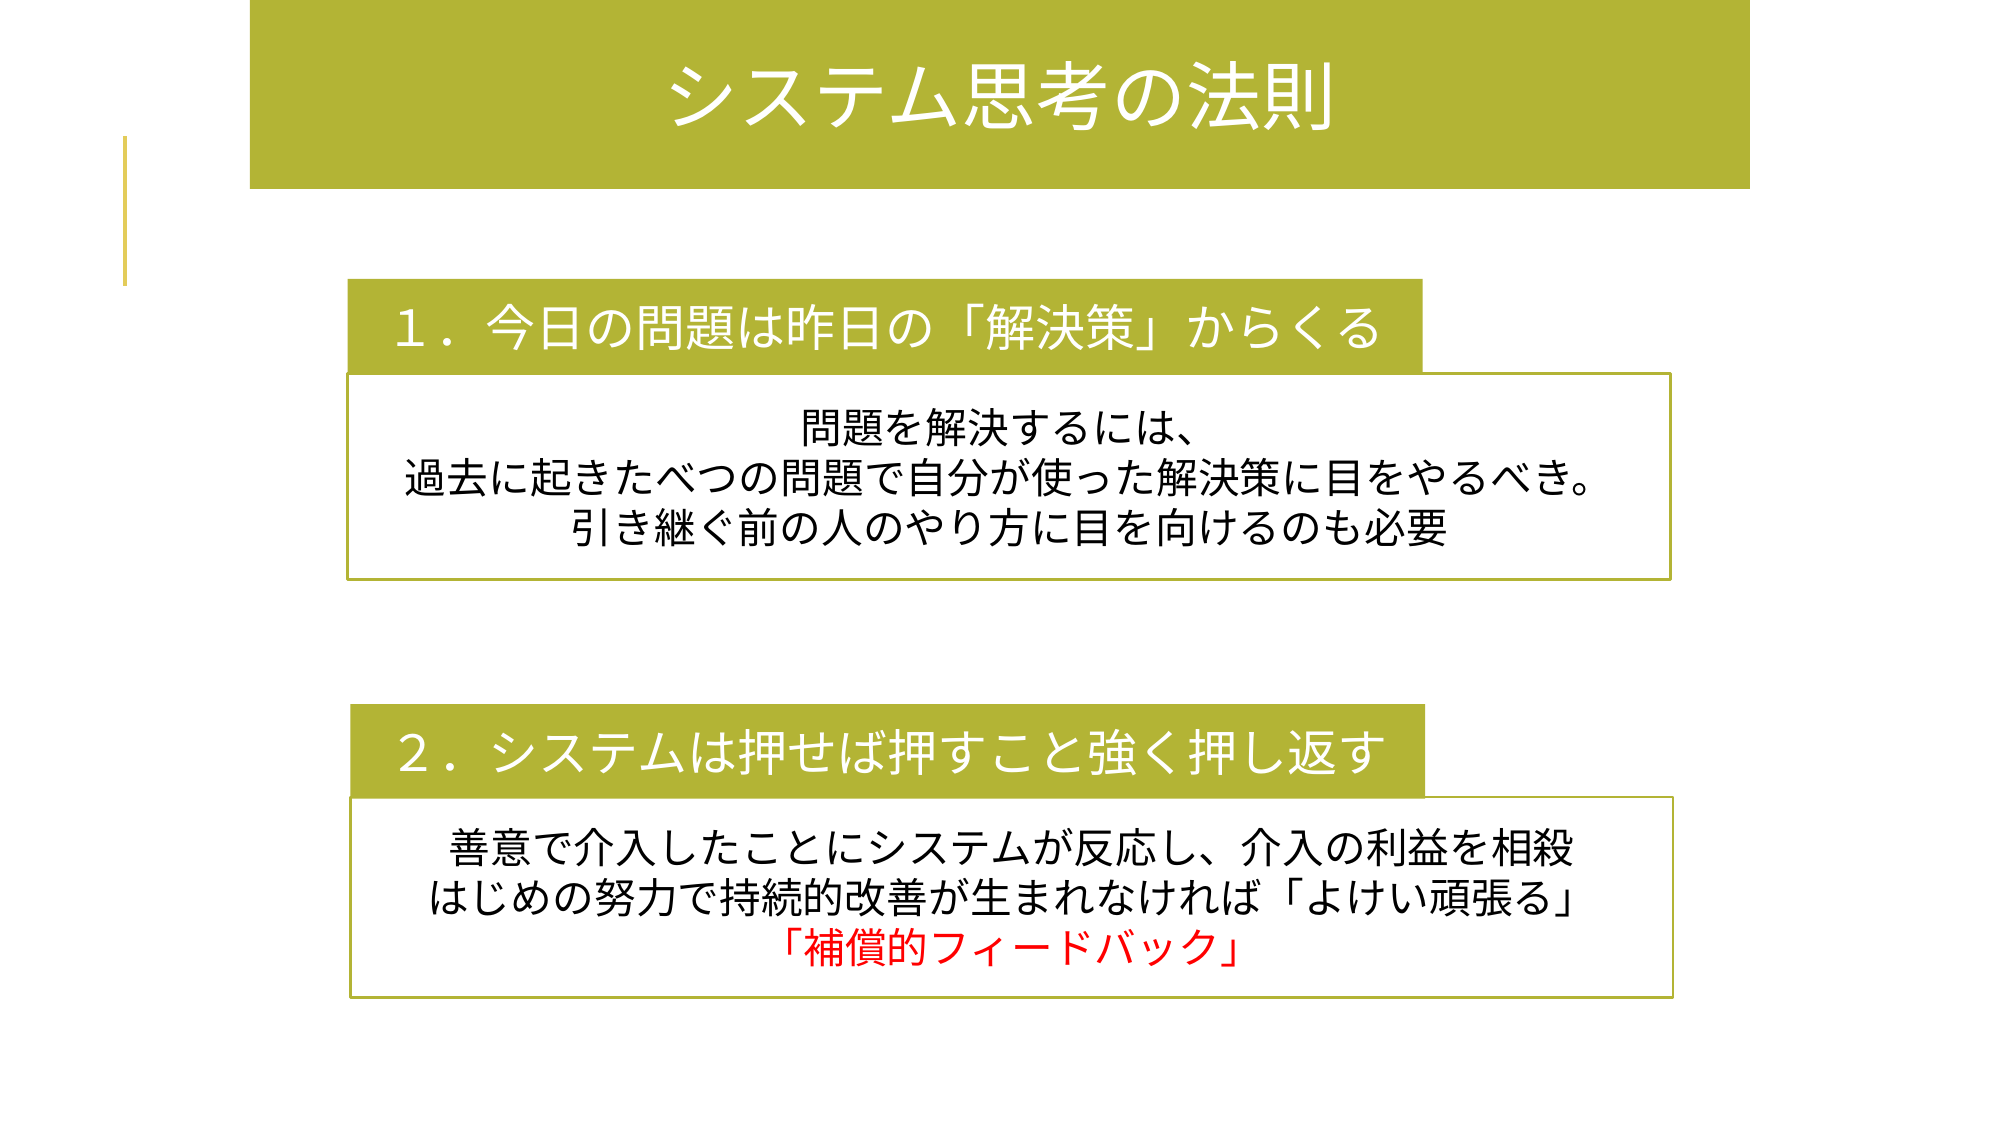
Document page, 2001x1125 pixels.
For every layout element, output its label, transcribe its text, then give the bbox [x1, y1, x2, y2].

text_box 問題を解決するには、 過去に起きたべつの問題で自分が使った解決策に目をやるべき。 引き継ぐ前の人のやり方に目を向けるのも必要 [346, 372, 1672, 581]
text_box 善意で介入したことにシステムが反応し、介入の利益を相殺 はじめの努力で持続的改善が生まれなければ「よけい頑張る」 「補償的フィードバック」 [349, 796, 1674, 999]
text_box システム思考の法則 [249, 0, 1751, 190]
text_box １．今日の問題は昨日の「解決策」からくる [346, 278, 1424, 375]
text_box ２．システムは押せば押すこと強く押し返す [349, 703, 1426, 800]
